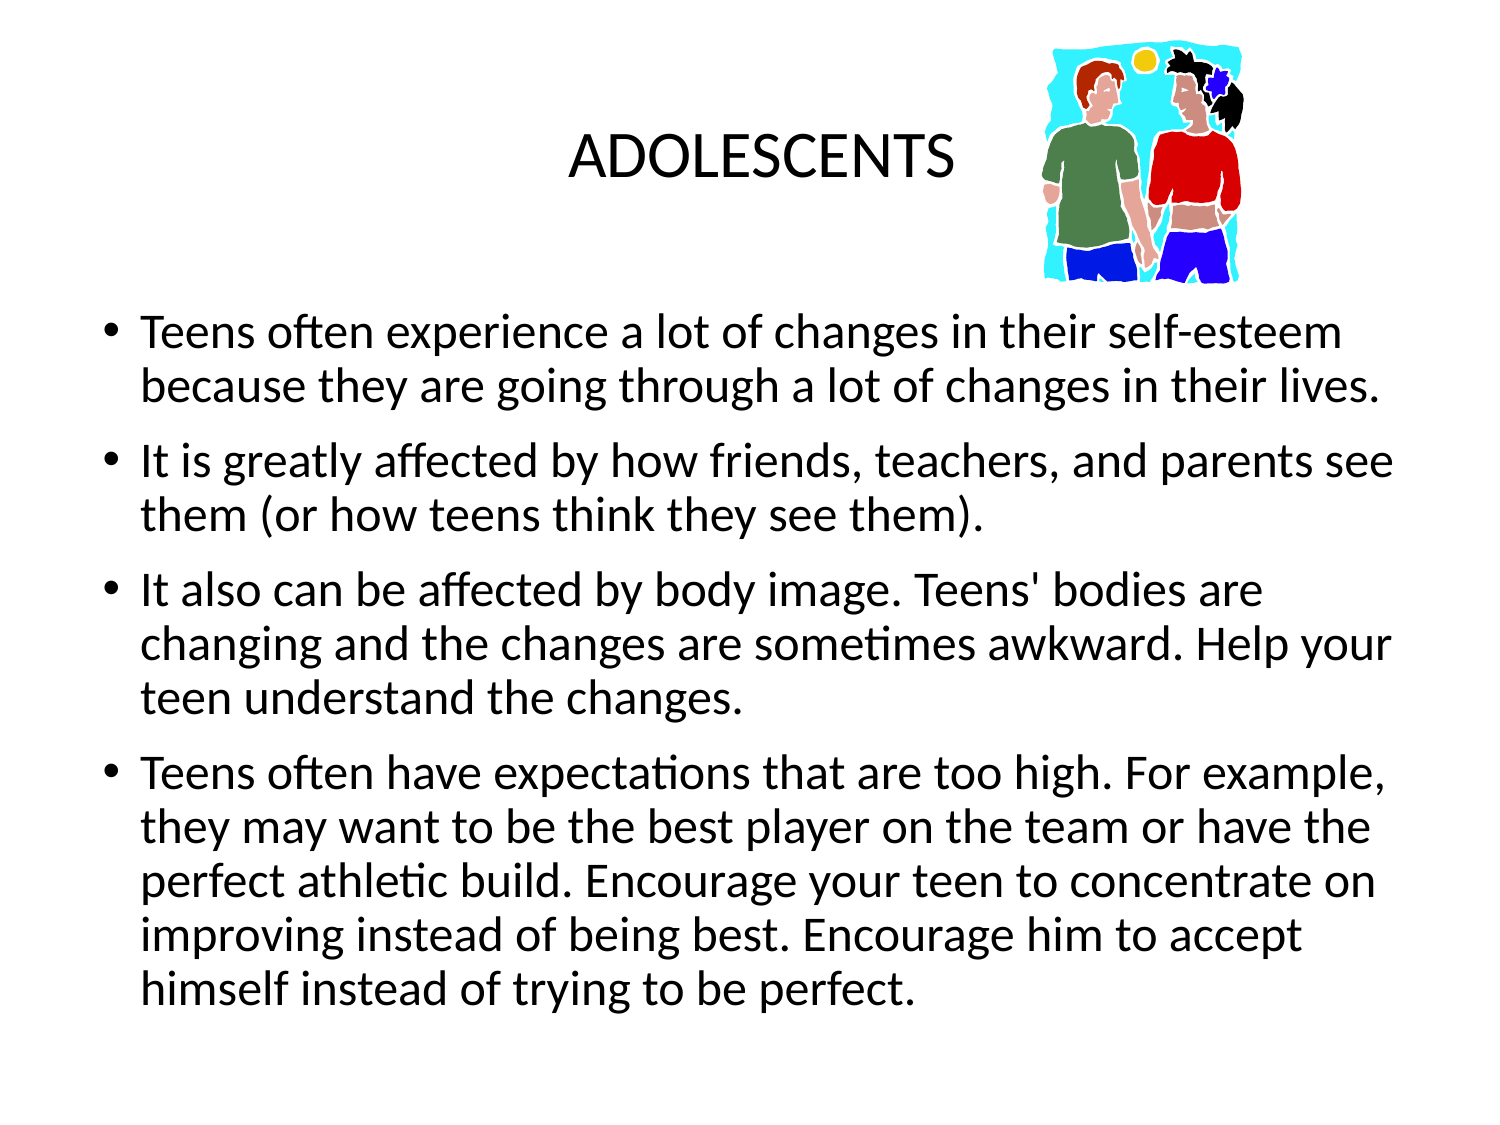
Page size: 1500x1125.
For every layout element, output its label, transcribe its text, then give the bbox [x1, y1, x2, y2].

list ADOLESCENTS Teens often experience a lot of changes in their self-esteem because they are going through a lot of changes in their lives. It is greatly affected by how friends, teachers, and parents see them (or how teens think they see them). It also can be affected by body image. Teens' bodies are changing and the changes are sometimes awkward. Help your teen understand the changes. Teens often have expectations that are too high. For example, they may want to be the best player on the team or have the perfect athletic build. Encourage your teen to concentrate on improving instead of being best. Encourage him to accept himself instead of trying to be perfect. [87, 112, 1438, 1050]
picture [1037, 37, 1247, 288]
